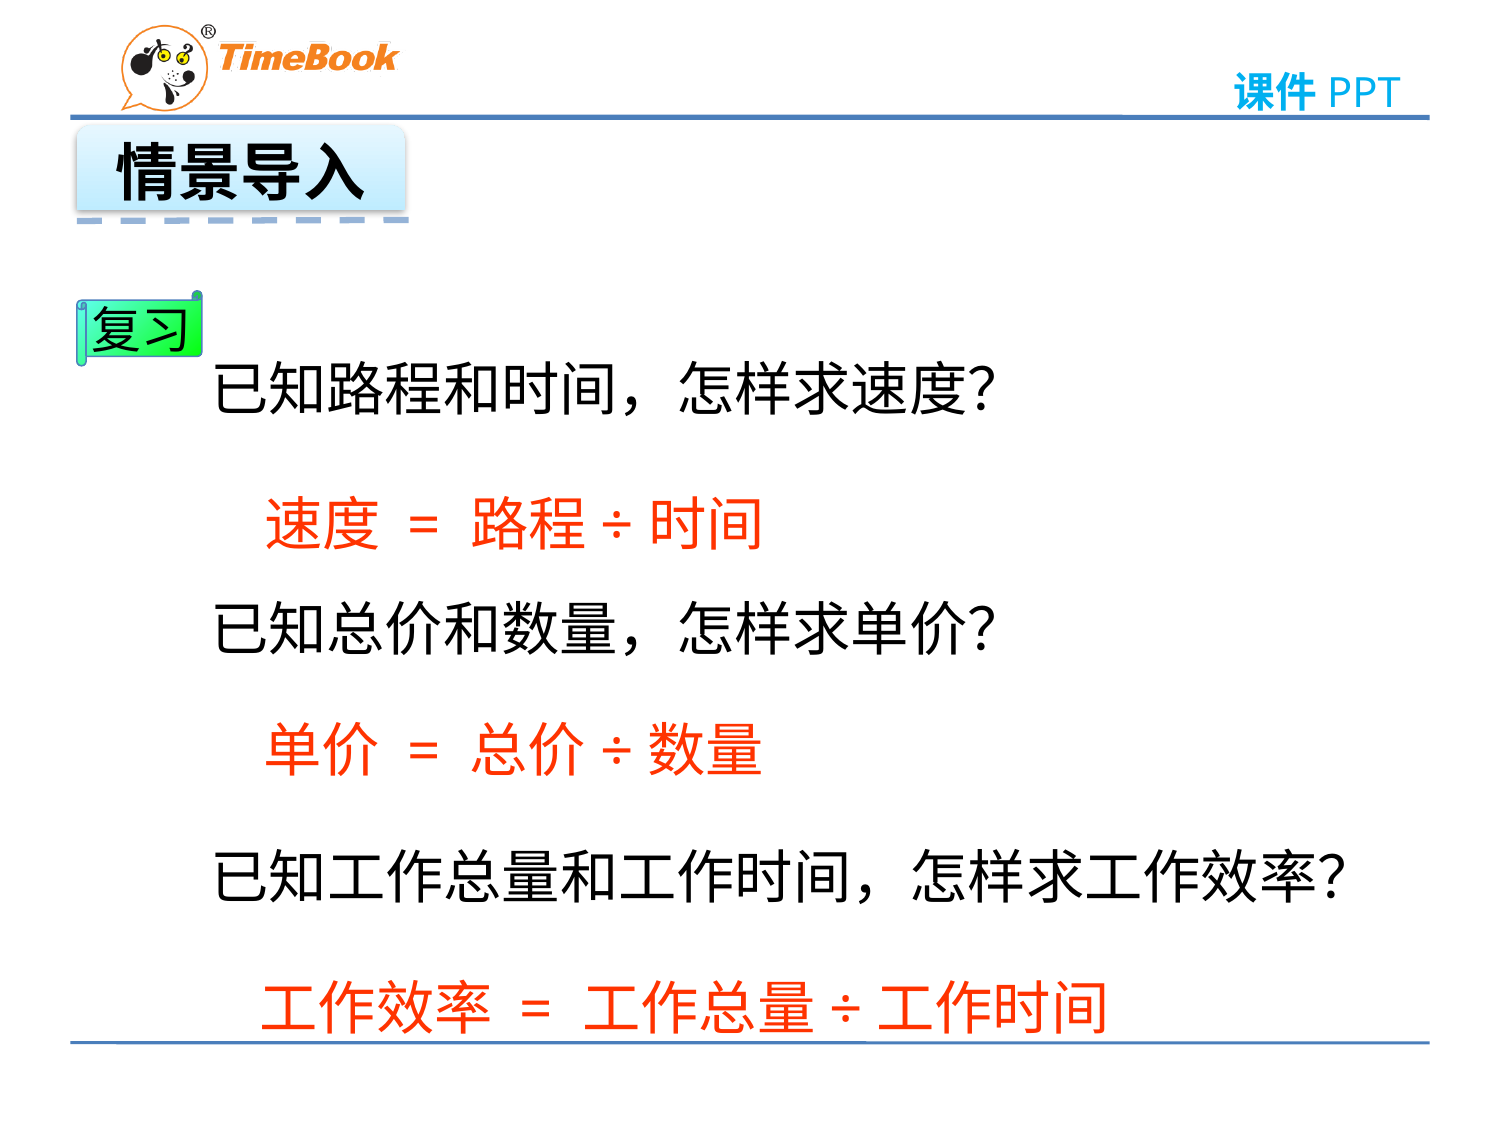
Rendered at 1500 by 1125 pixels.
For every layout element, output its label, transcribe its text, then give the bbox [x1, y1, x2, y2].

text_box 复习 [76, 290, 202, 366]
text_box 单价 = 总价÷数量 [248, 705, 779, 791]
text_box 情景导入 [76, 124, 406, 212]
text_box 速度 = 路程÷时间 [249, 479, 780, 565]
picture [118, 22, 408, 113]
text_box 已知路程和时间，怎样求速度？ [195, 344, 1041, 430]
text_box 已知工作总量和工作时间，怎样求工作效率？ [195, 832, 1391, 918]
text_box 已知总价和数量，怎样求单价？ [195, 585, 1041, 670]
text_box 工作效率 = 工作总量÷工作时间 [245, 964, 1125, 1049]
